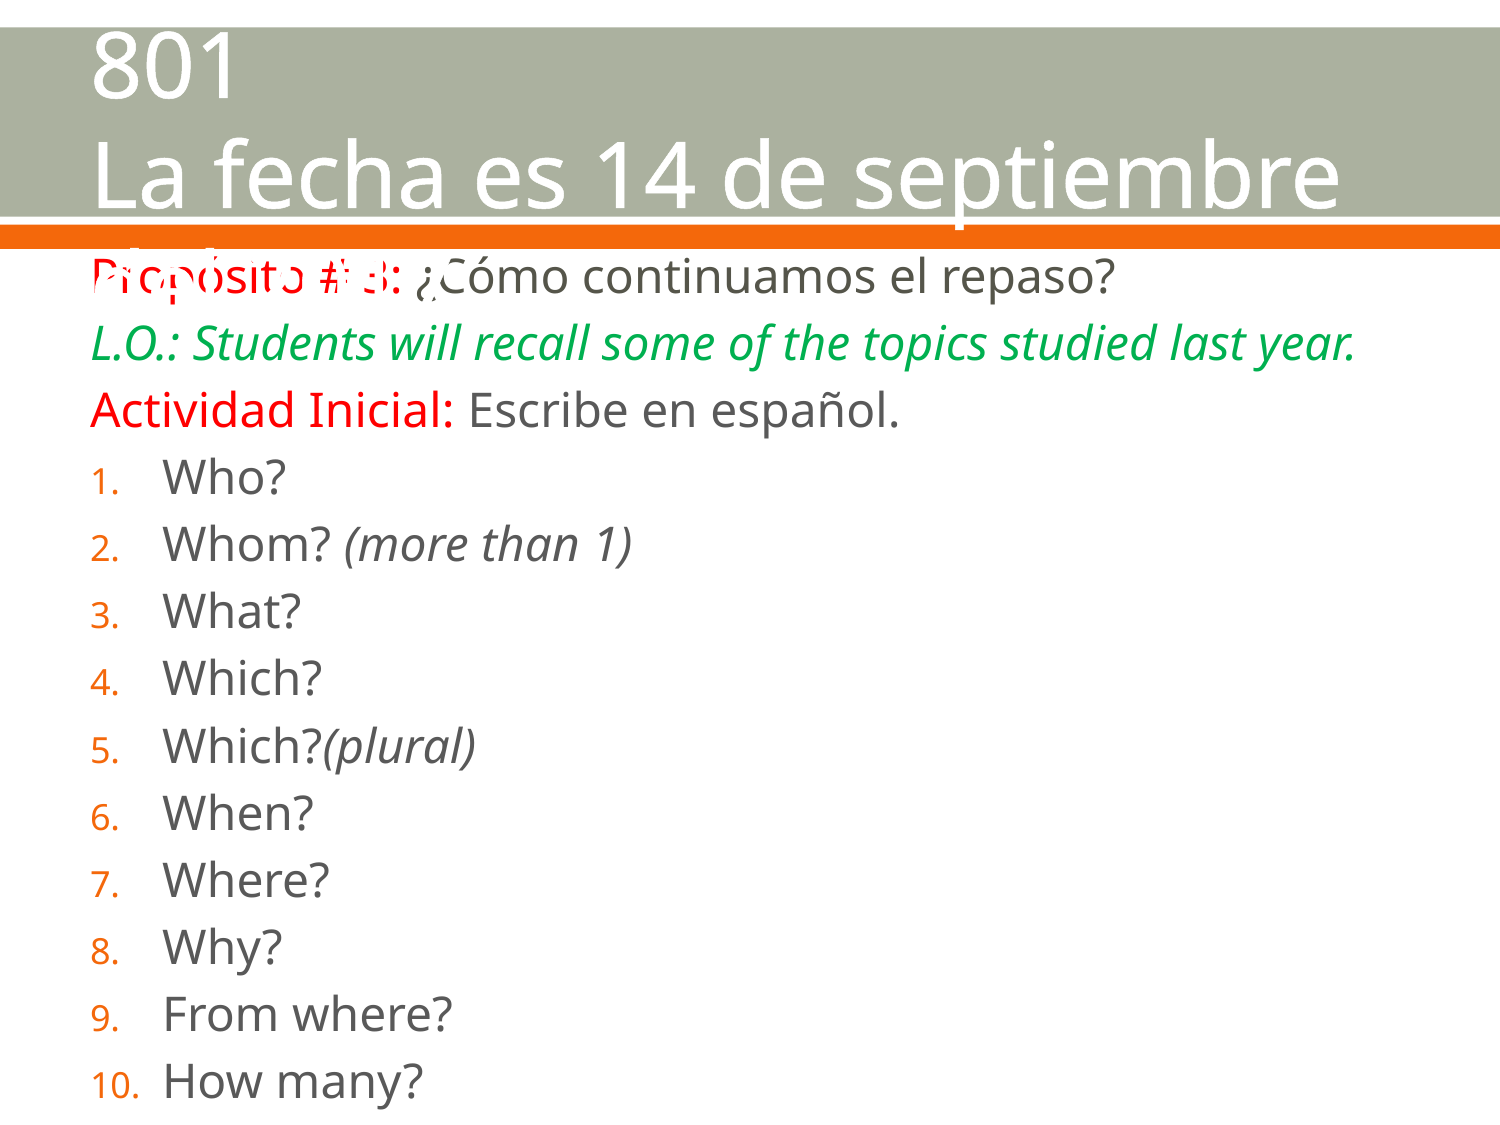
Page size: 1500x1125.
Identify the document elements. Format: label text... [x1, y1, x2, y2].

title Me llamo_______________ Clase 801 La fecha es 14 de septiembre del 2017 [75, 24, 1425, 208]
list Propósito # 3: ¿Cómo continuamos el repaso? L.O.: Students will recall some of the topics studied last year. Actividad Inicial: Escribe en español. Who? Whom? (more than 1) What? Which? Which?(plural) When? Where? Why? From where? How many? [75, 237, 1425, 1125]
